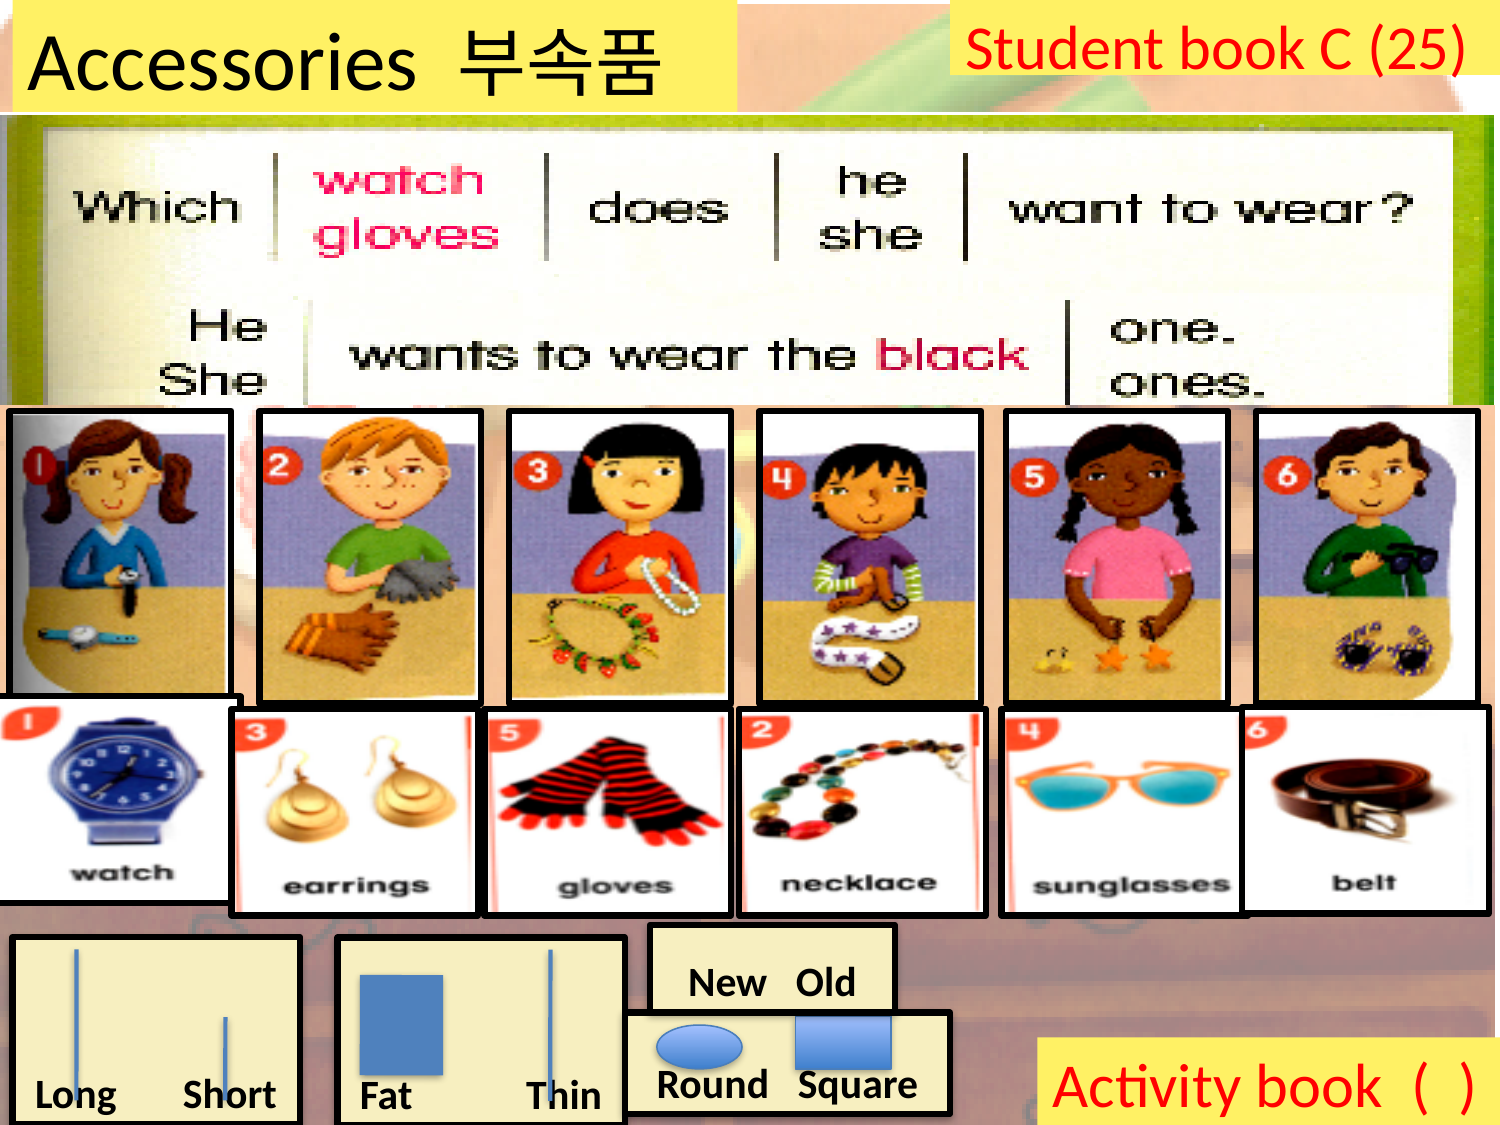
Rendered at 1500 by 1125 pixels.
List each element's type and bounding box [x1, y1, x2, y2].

picture [0, 0, 1500, 1125]
text_box [337, 937, 626, 1125]
text_box [12, 936, 301, 1125]
text_box [624, 1012, 951, 1115]
